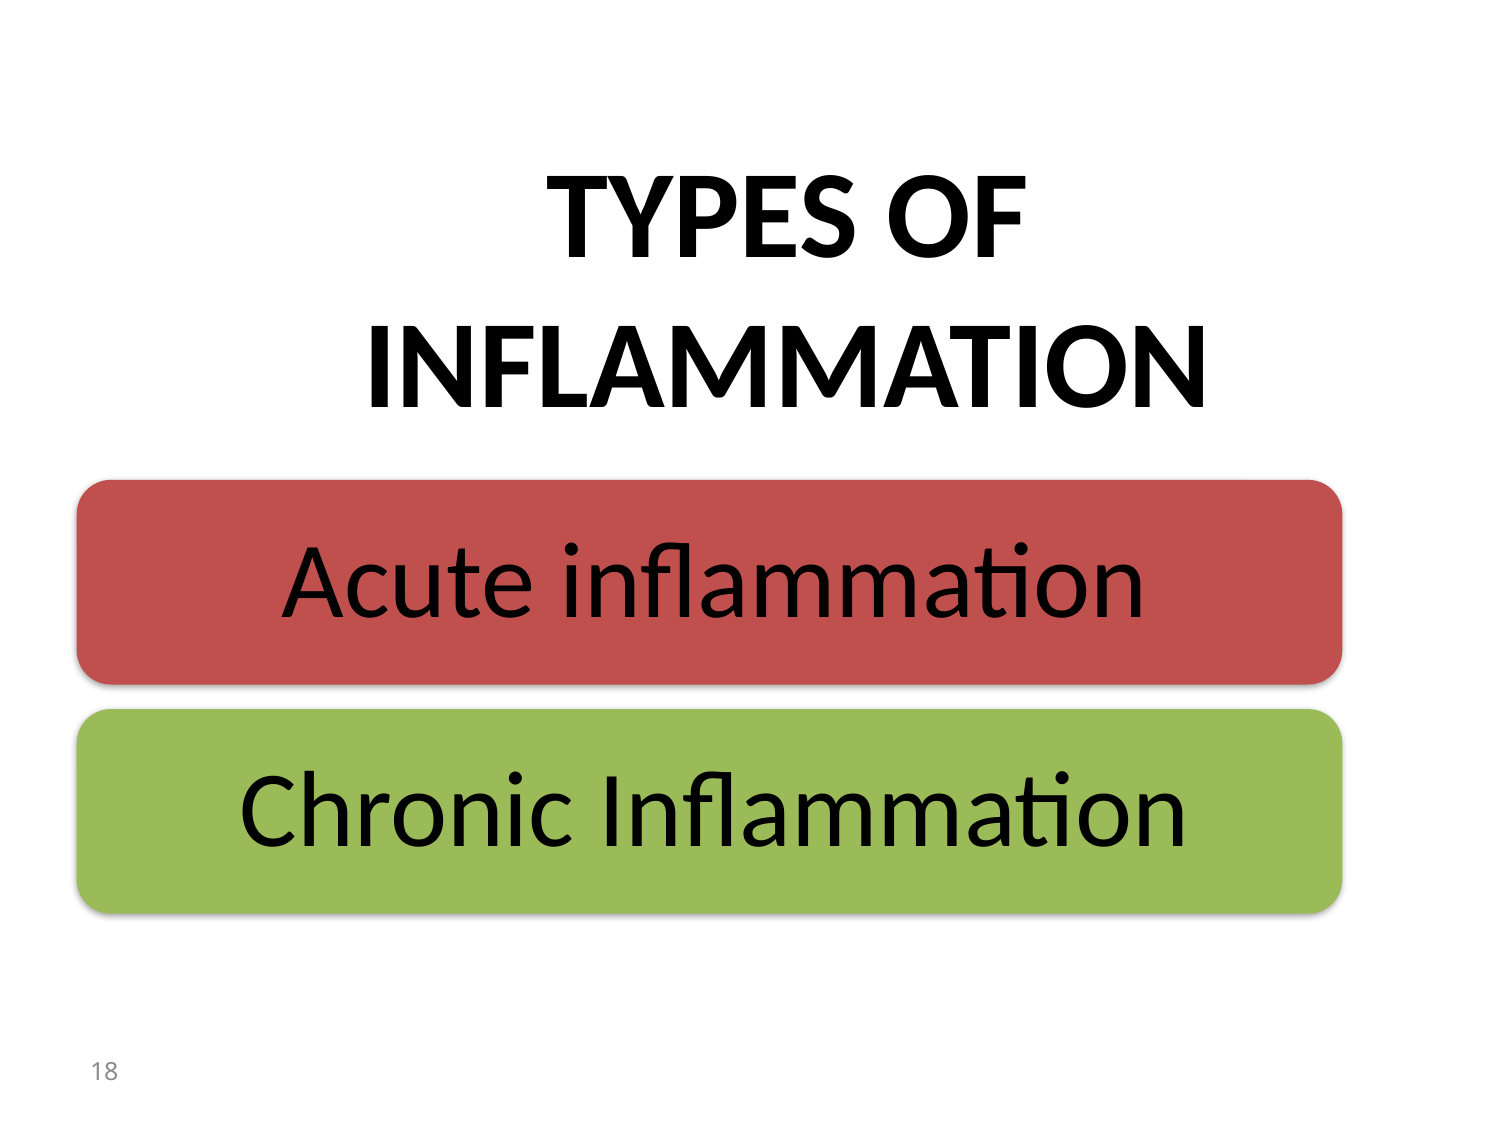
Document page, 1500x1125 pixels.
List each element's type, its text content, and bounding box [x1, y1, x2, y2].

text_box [76, 479, 1343, 914]
title TYPES OF Inflammation [150, 125, 1425, 349]
slide_number 18 [75, 1042, 425, 1103]
